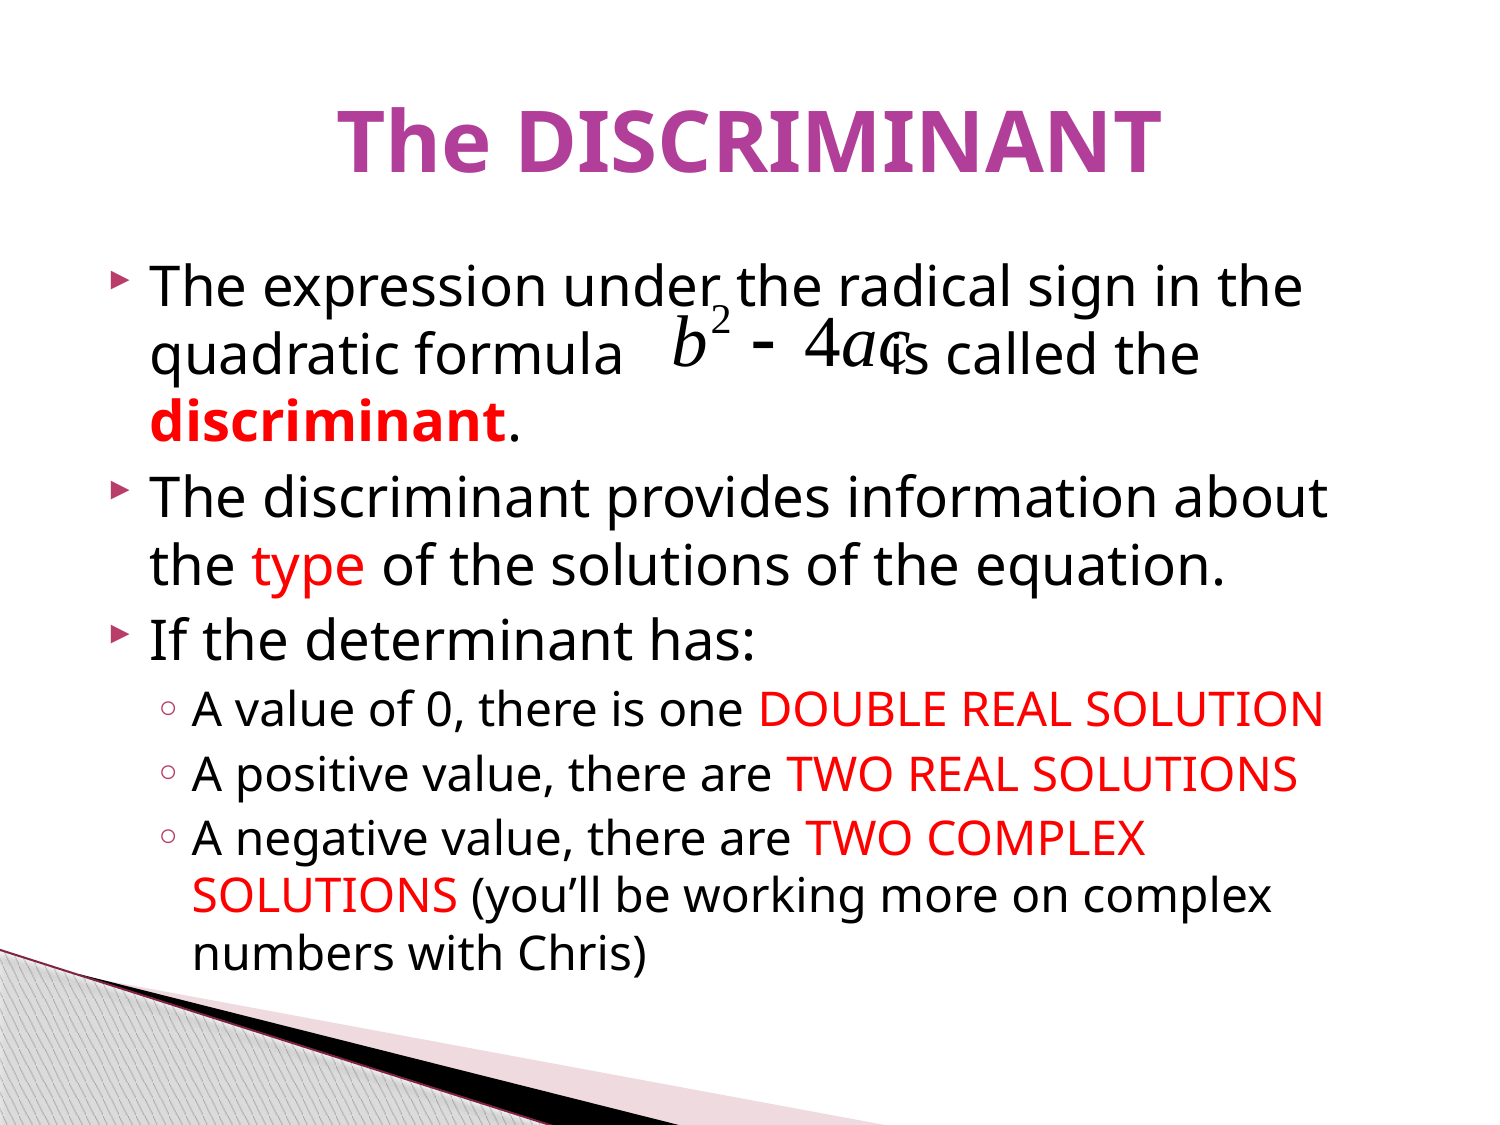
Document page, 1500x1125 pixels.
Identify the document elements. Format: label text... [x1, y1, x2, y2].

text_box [662, 287, 926, 386]
title The DISCRIMINANT [75, 45, 1425, 233]
list The expression under the radical sign in the quadratic formula is called the discriminant. The discriminant provides information about the type of the solutions of the equation. If the determinant has: A value of 0, there is one DOUBLE REAL SOLUTION A positive value, there are TWO REAL SOLUTIONS A negative value, there are TWO COMPLEX SOLUTIONS (you’ll be working more on complex numbers with Chris) [75, 243, 1425, 1050]
